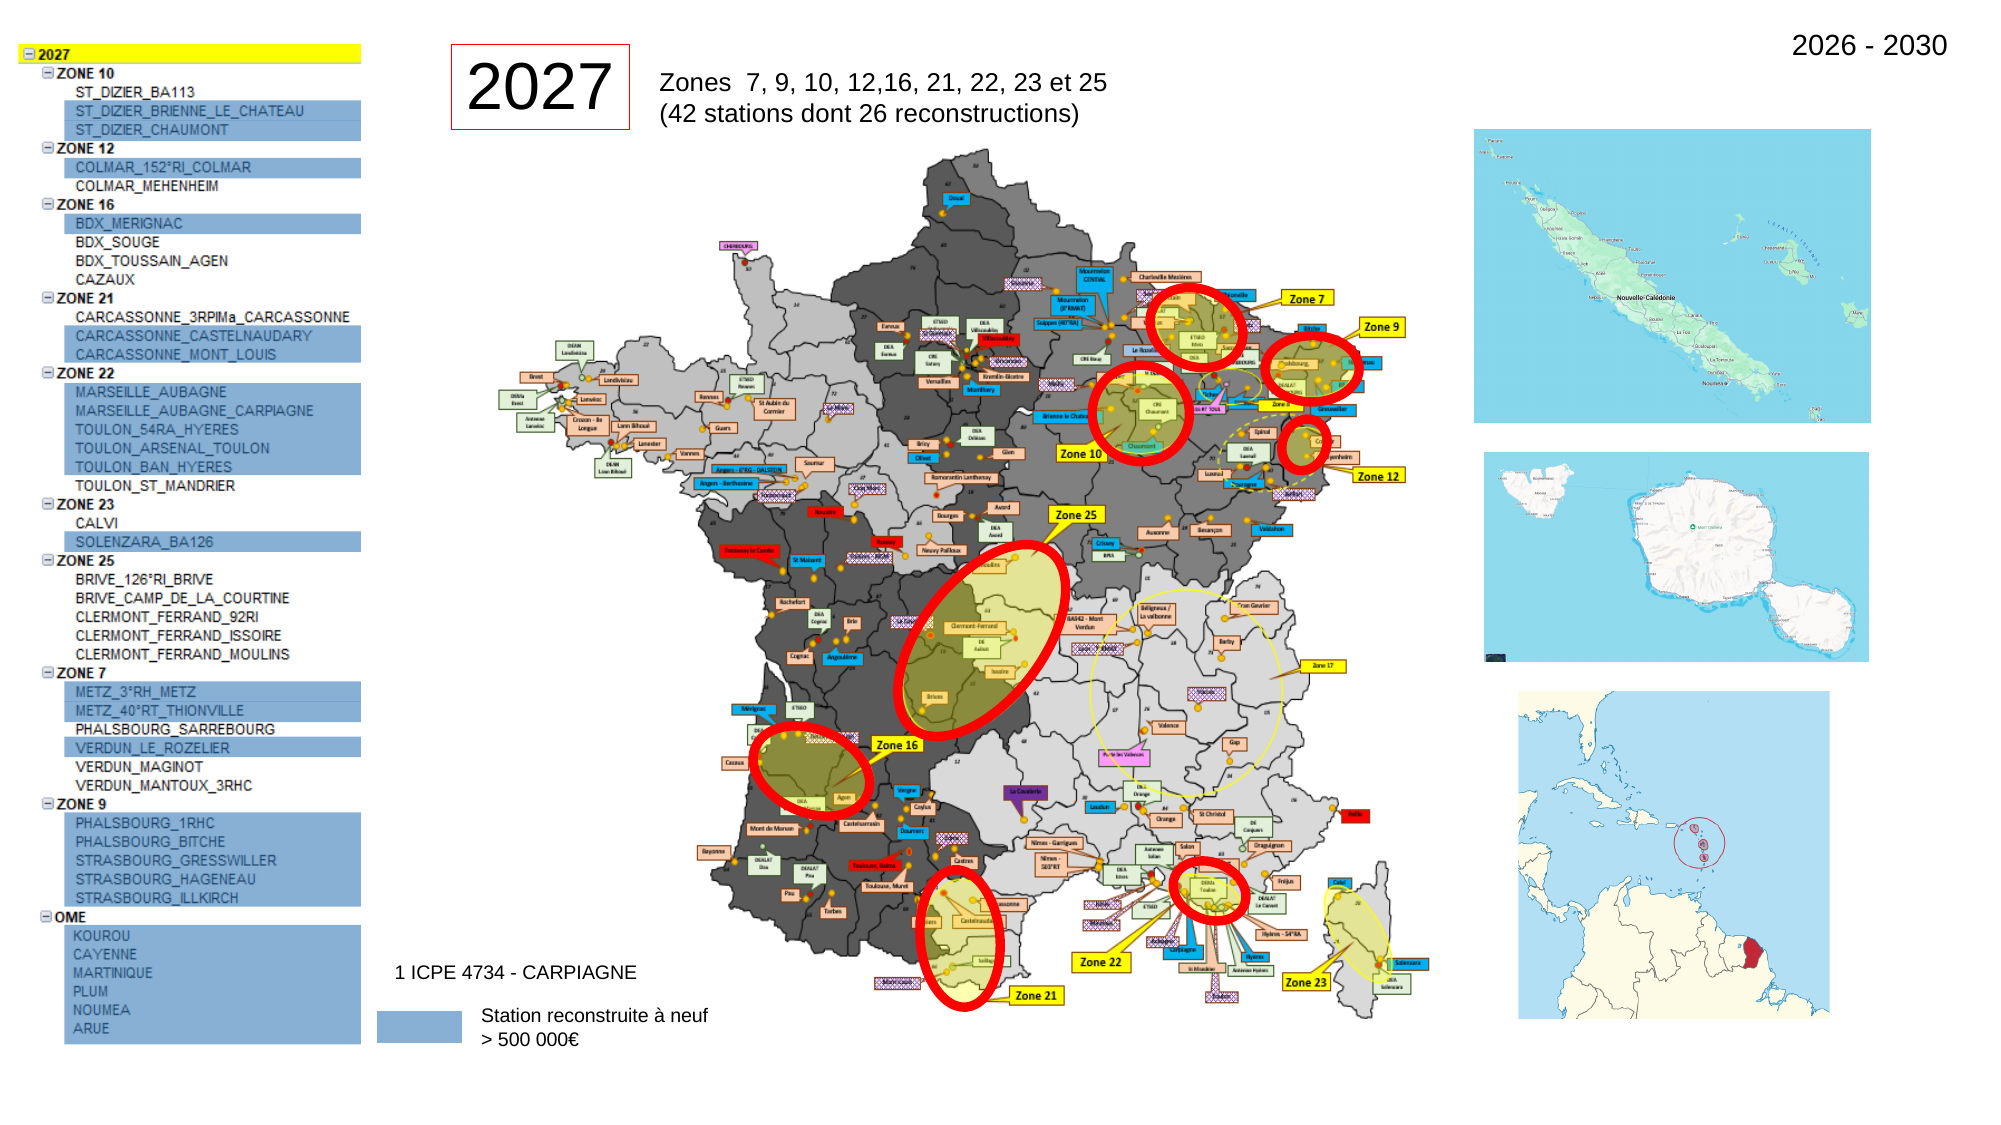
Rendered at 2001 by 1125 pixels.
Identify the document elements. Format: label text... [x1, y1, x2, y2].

picture [1474, 129, 1871, 423]
text_box Station reconstruite à neuf > 500 000€ [466, 995, 726, 1058]
text_box [376, 1010, 463, 1044]
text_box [18, 44, 361, 1045]
text_box 2026 - 2030 [1777, 19, 1964, 69]
text_box 2027 [451, 44, 630, 130]
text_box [494, 144, 1436, 1019]
picture [1484, 452, 1869, 662]
text_box Zones 7, 9, 10, 12,16, 21, 22, 23 et 25 (42 stations dont 26 reconstructions) [659, 65, 1121, 128]
picture [1518, 691, 1830, 1019]
text_box 1 ICPE 4734 - CARPIAGNE [379, 952, 494, 991]
